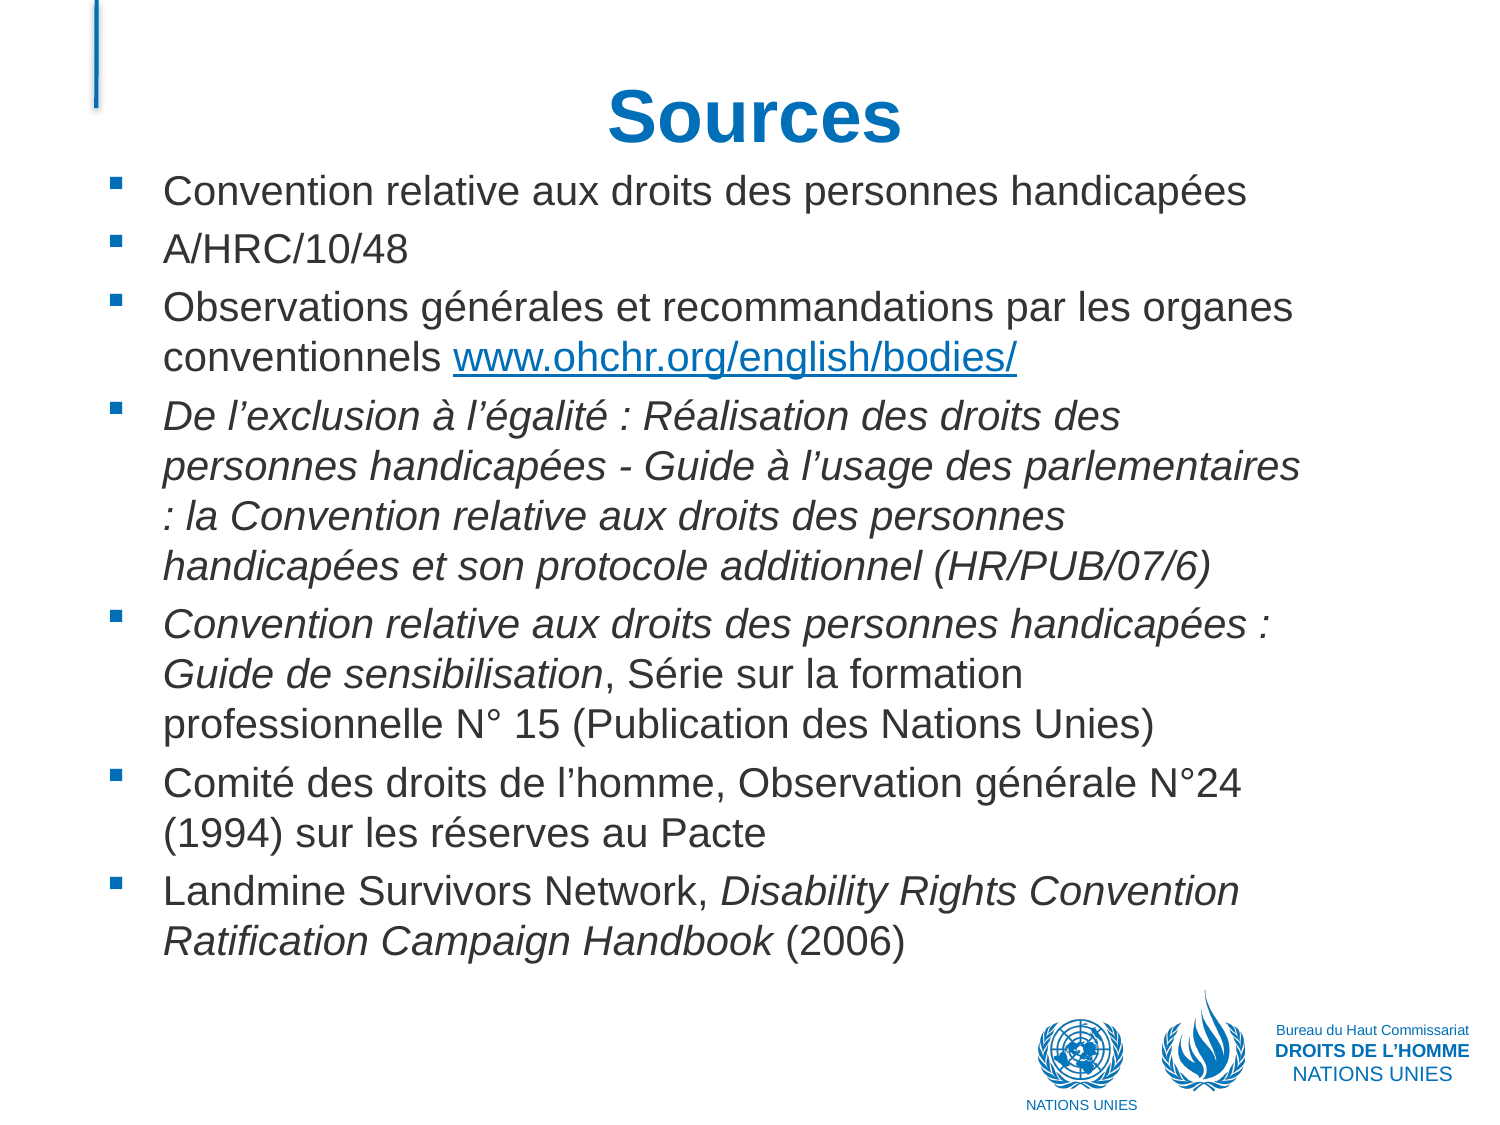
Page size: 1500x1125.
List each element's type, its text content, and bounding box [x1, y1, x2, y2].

text_box Bureau du Haut Commissariat DROITS DE L’HOMME NATIONS UNIES [1245, 1013, 1500, 1094]
text_box NATIONS UNIES [980, 1088, 1184, 1121]
title Sources [48, 59, 1463, 248]
picture [1037, 990, 1457, 1107]
list Convention relative aux droits des personnes handicapées A/HRC/10/48 Observations générales et recommandations par les organes conventionnels www.ohchr.org/english/bodies/ De l’exclusion à l’égalité : Réalisation des droits des personnes handicapées - Guide à l’usage des parlementaires : la Convention relative aux droits des personnes handicapées et son protocole additionnel (HR/PUB/07/6) Convention relative aux droits des personnes handicapées : Guide de sensibilisation, Série sur la formation professionnelle N° 15 (Publication des Nations Unies) Comité des droits de l’homme, Observation générale N°24 (1994) sur les réserves au Pacte Landmine Survivors Network, Disability Rights Convention Ratification Campaign Handbook (2006) [91, 155, 1319, 997]
